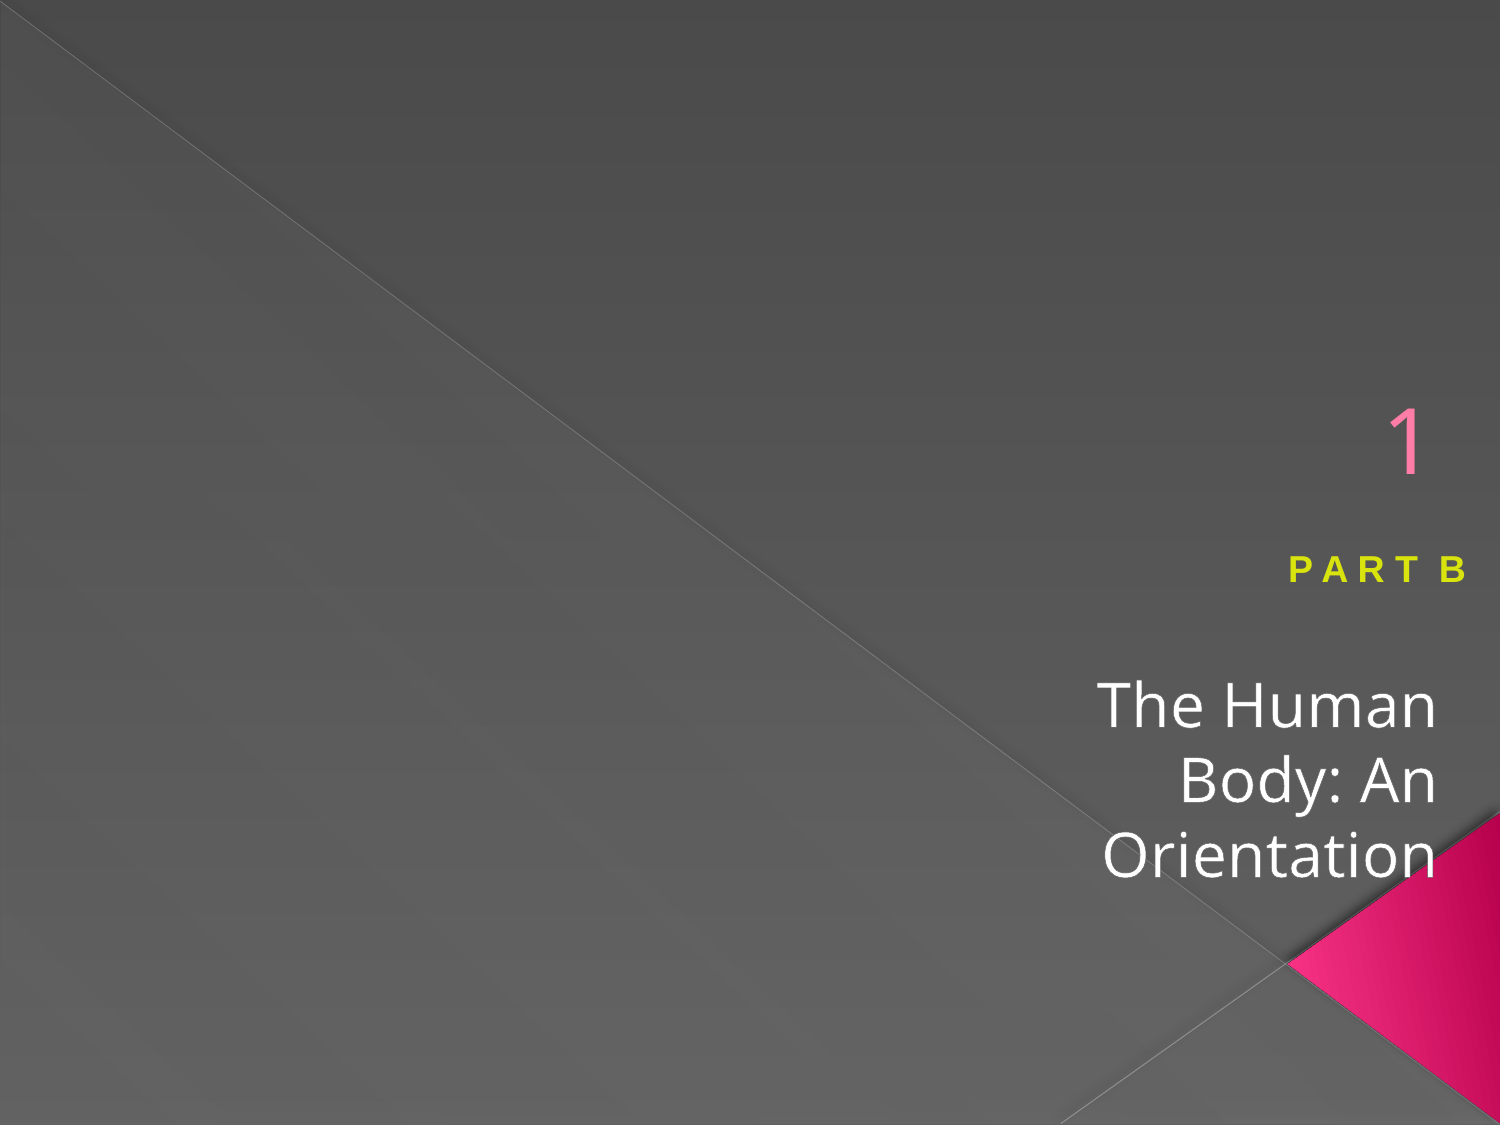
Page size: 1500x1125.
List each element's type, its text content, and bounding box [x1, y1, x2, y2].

title 1 [975, 312, 1450, 500]
subtitle The Human Body: An Orientation [927, 657, 1460, 1033]
text_box P A R T B [1273, 537, 1482, 598]
